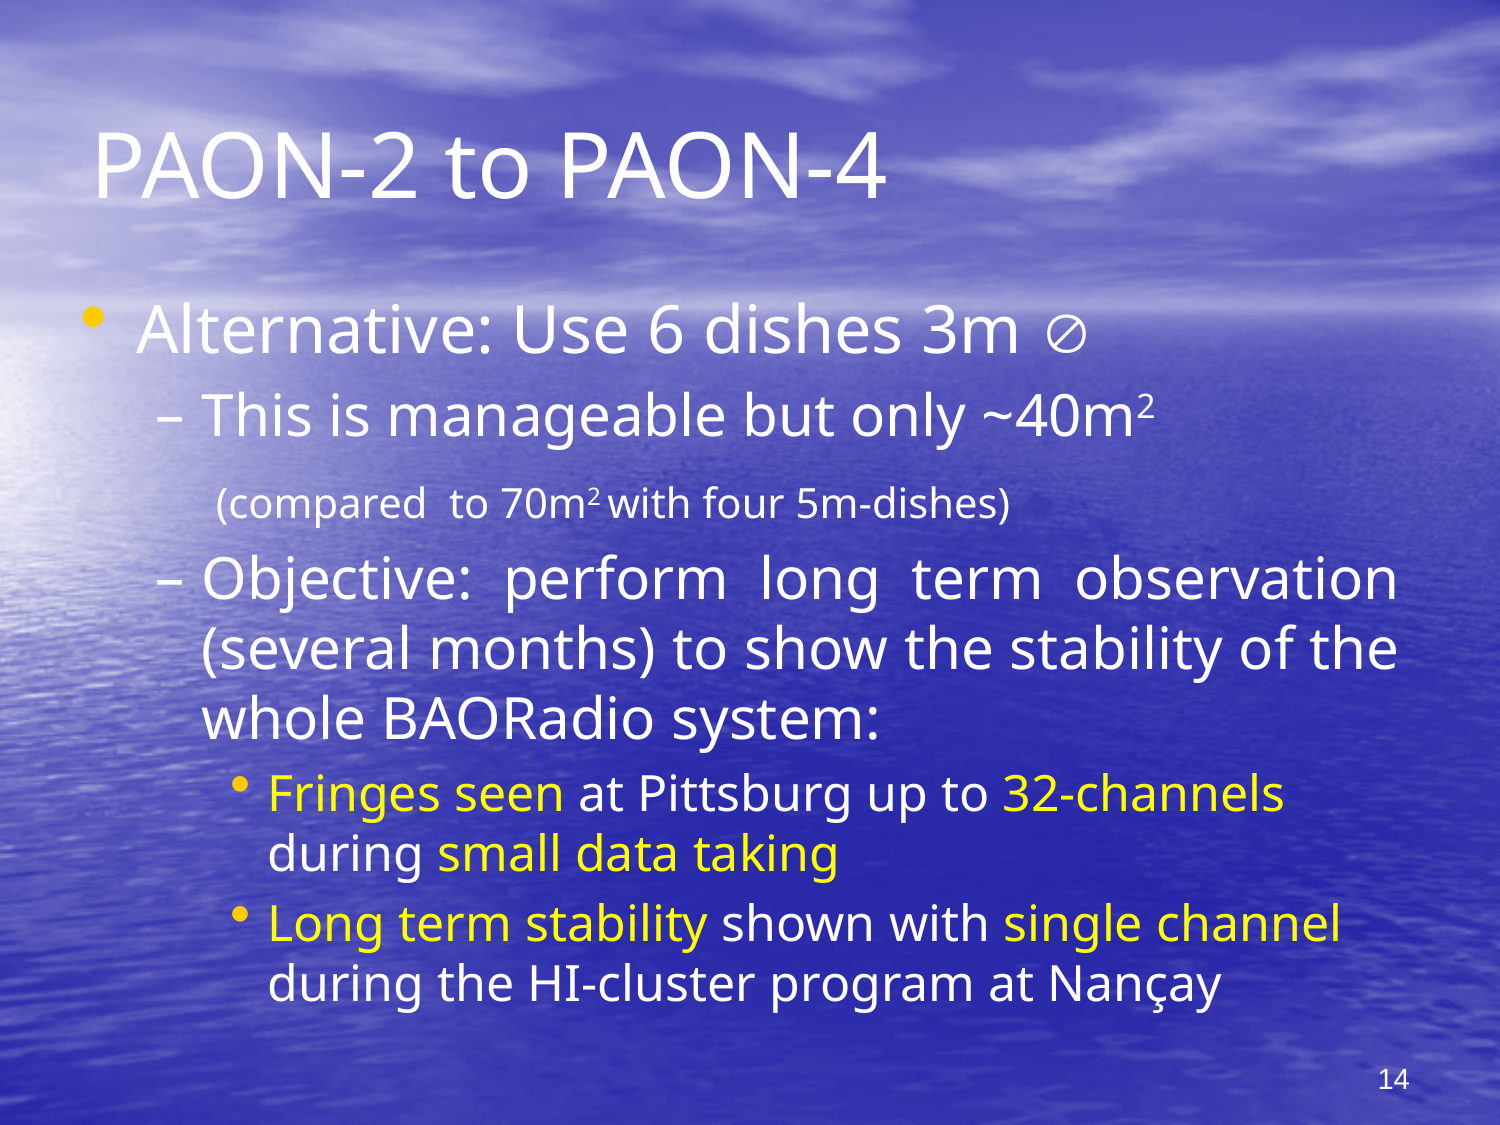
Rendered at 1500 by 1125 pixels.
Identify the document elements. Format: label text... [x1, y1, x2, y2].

title PAON-2 to PAON-4 [74, 47, 1426, 276]
list Alternative: Use 6 dishes 3m  This is manageable but only ~40m2 (compared to 70m2 with four 5m-dishes) Objective: perform long term observation (several months) to show the stability of the whole BAORadio system: Fringes seen at Pittsburg up to 32-channels during small data taking Long term stability shown with single channel during the HI-cluster program at Nançay [64, 278, 1416, 1000]
slide_number 14 [1074, 1024, 1426, 1103]
